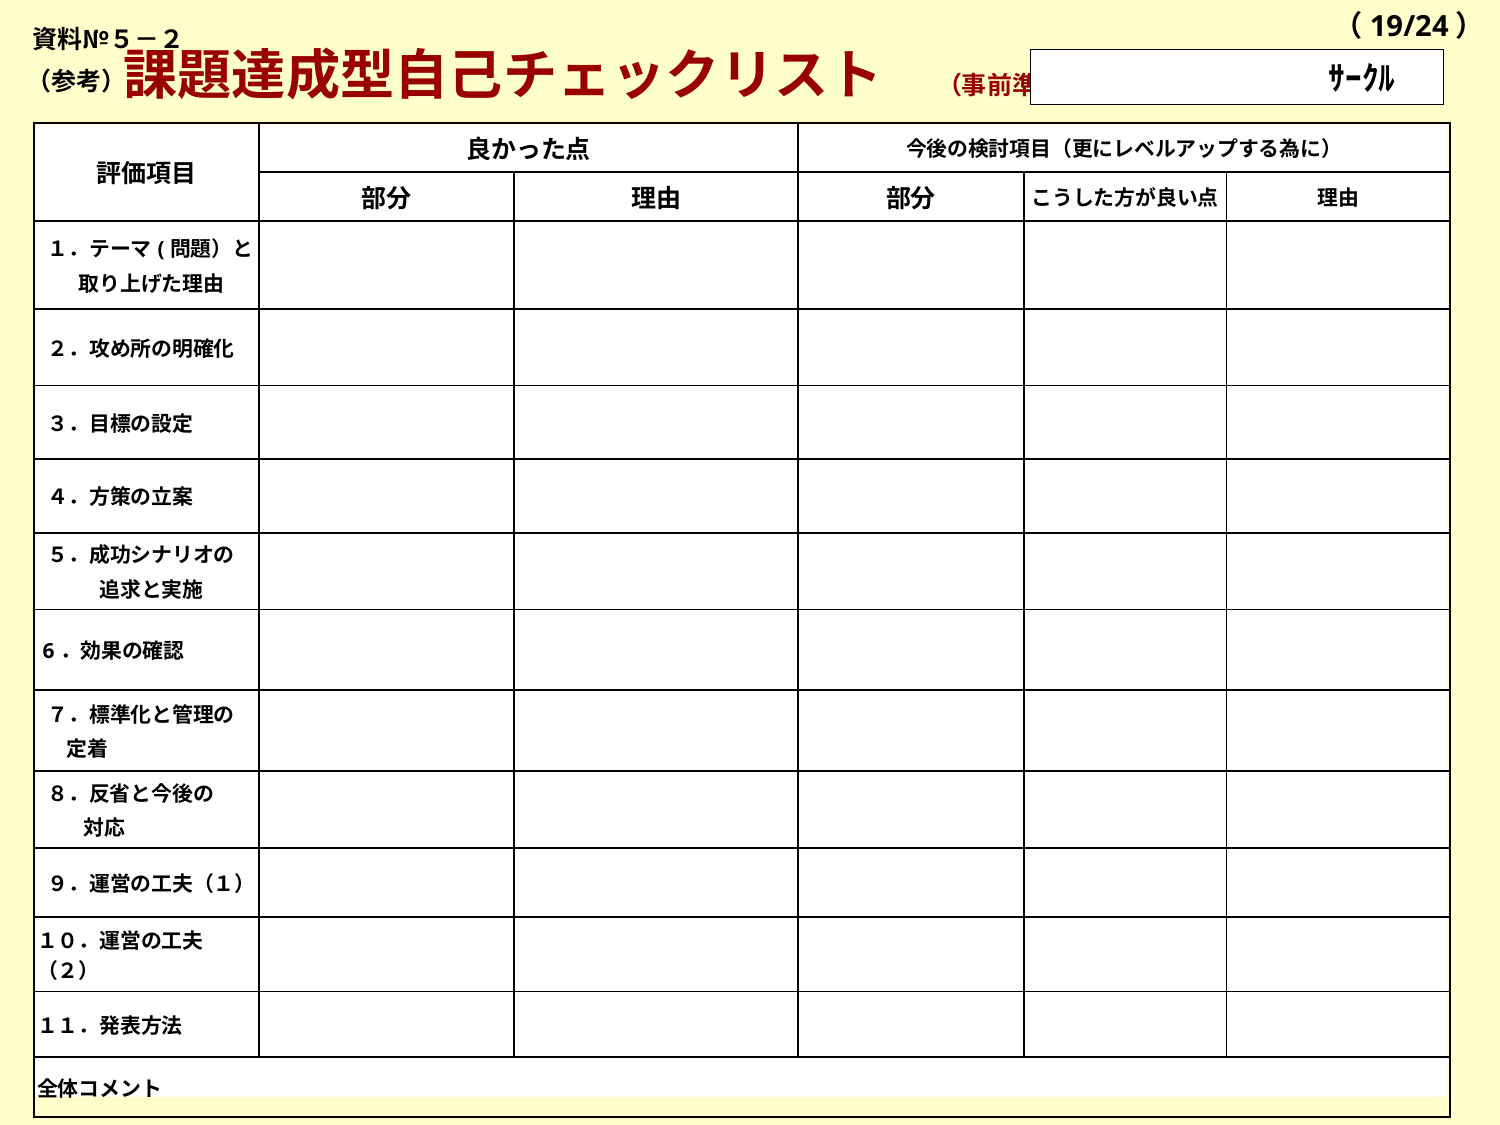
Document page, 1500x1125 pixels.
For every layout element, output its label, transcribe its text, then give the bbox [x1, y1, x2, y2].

table_cell [260, 610, 513, 689]
table_cell [1025, 222, 1226, 308]
table_cell [1227, 534, 1449, 609]
table_cell [515, 460, 797, 532]
table_cell [515, 534, 797, 609]
table_cell 部分 [799, 173, 1023, 220]
table_cell [515, 386, 797, 458]
table_cell [1227, 386, 1449, 458]
table_cell １０．運営の工夫（２） [35, 918, 258, 991]
table_cell [1227, 691, 1449, 770]
table_cell [799, 849, 1023, 916]
table_cell １１．発表方法 [35, 992, 258, 1056]
table_cell [1025, 691, 1226, 770]
table_cell [1025, 918, 1226, 991]
table_cell ４．方策の立案 [35, 460, 258, 532]
table_cell [1227, 460, 1449, 532]
table_cell 部分 [260, 173, 513, 220]
table_cell [260, 386, 513, 458]
table_cell ８．反省と今後の 対応 [35, 772, 258, 847]
text_box 課題達成型自己チェックリスト （事前準備用） [0, 33, 1233, 113]
table_cell [1025, 849, 1226, 916]
table_cell [799, 918, 1023, 991]
table_cell [799, 222, 1023, 308]
table_cell 理由 [1227, 173, 1449, 220]
table_cell [260, 534, 513, 609]
table_cell [1227, 310, 1449, 385]
table_cell [1227, 222, 1449, 308]
table_cell [1025, 772, 1226, 847]
table_cell [260, 772, 513, 847]
table_cell [260, 918, 513, 991]
table_cell [515, 849, 797, 916]
table_cell [260, 222, 513, 308]
table_cell [515, 610, 797, 689]
table_cell [515, 691, 797, 770]
table_cell [1227, 610, 1449, 689]
table_cell 全体コメント [35, 1058, 1449, 1116]
table_cell [260, 460, 513, 532]
table_cell [1025, 310, 1226, 385]
table_cell こうした方が良い点 [1025, 173, 1226, 220]
table_cell [1227, 772, 1449, 847]
table_cell ９．運営の工夫（１） [35, 849, 258, 916]
table_header 今後の検討項目（更にレベルアップする為に） [799, 124, 1449, 171]
table_cell [799, 386, 1023, 458]
table_cell [1025, 534, 1226, 609]
table_cell [1025, 992, 1226, 1056]
table_cell １．テーマ(問題）と 取り上げた理由 [35, 222, 258, 308]
table_cell [799, 310, 1023, 385]
table_cell [515, 222, 797, 308]
table_cell [260, 691, 513, 770]
table_cell [1025, 386, 1226, 458]
table_cell [799, 992, 1023, 1056]
table_cell [515, 772, 797, 847]
table_cell [260, 310, 513, 385]
table_header 評価項目 [35, 124, 258, 220]
table_cell 理由 [515, 173, 797, 220]
table_cell [1025, 610, 1226, 689]
table_cell ７．標準化と管理の 定着 [35, 691, 258, 770]
table_cell [1227, 849, 1449, 916]
table_cell [799, 610, 1023, 689]
text_box 資料№５－２ [17, 16, 200, 62]
table_cell [799, 772, 1023, 847]
table_cell ２．攻め所の明確化 [35, 310, 258, 385]
table_header 良かった点 [260, 124, 797, 171]
table_cell [799, 691, 1023, 770]
slide_number （19/24） [1187, 0, 1500, 75]
table_cell [799, 534, 1023, 609]
table_cell [260, 992, 513, 1056]
table_cell [1227, 992, 1449, 1056]
table_cell [515, 918, 797, 991]
text_box ｻｰｸﾙ [1030, 49, 1444, 105]
table_cell [1025, 460, 1226, 532]
table_cell [515, 992, 797, 1056]
table_cell 6．効果の確認 [35, 610, 258, 689]
table_cell [515, 310, 797, 385]
table_cell ３．目標の設定 [35, 386, 258, 458]
table_cell [1227, 918, 1449, 991]
text_box （参考） [11, 57, 142, 103]
table_cell [260, 849, 513, 916]
table_cell [799, 460, 1023, 532]
table_cell ５．成功シナリオの 追求と実施 [35, 534, 258, 609]
